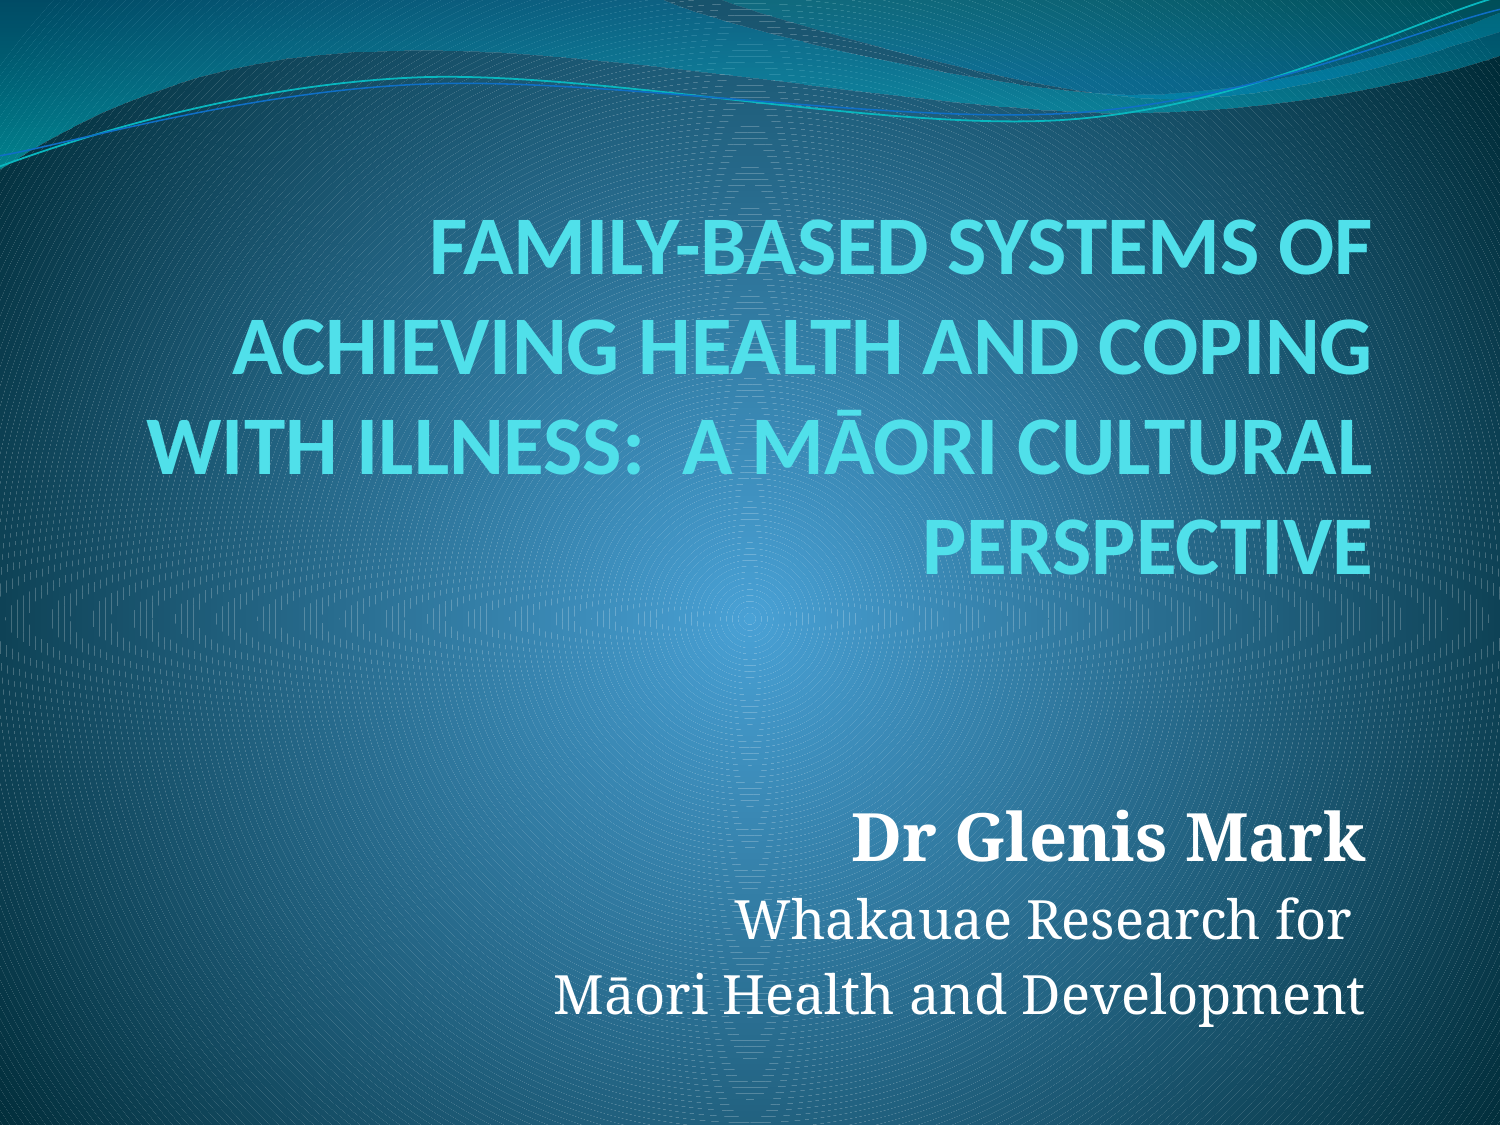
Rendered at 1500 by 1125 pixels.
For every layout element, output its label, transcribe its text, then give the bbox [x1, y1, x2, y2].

title FAMILY-BASED SYSTEMS OF ACHIEVING HEALTH AND COPING WITH ILLNESS: A MĀORI CULTURAL PERSPECTIVE [88, 290, 1377, 591]
subtitle Dr Glenis Mark Whakauae Research for Māori Health and Development [88, 786, 1377, 1075]
